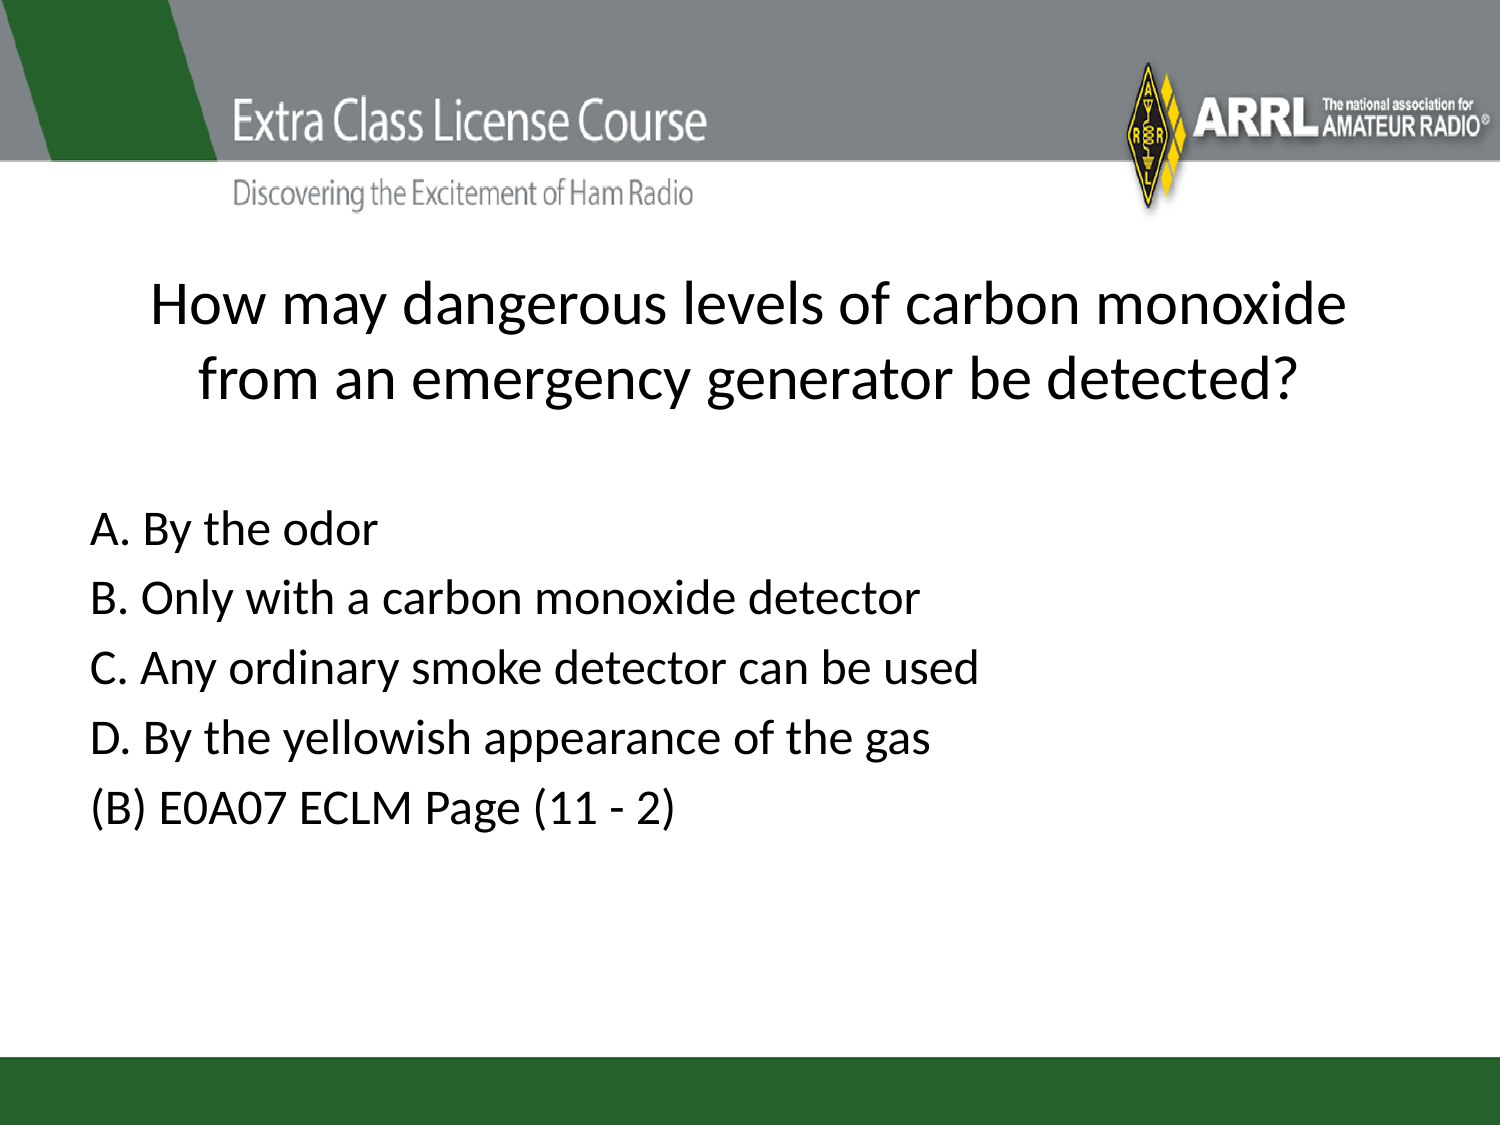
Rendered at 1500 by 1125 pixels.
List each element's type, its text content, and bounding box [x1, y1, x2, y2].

title How may dangerous levels of carbon monoxide from an emergency generator be detected? [75, 254, 1425, 435]
list A. By the odor B. Only with a carbon monoxide detector C. Any ordinary smoke detector can be used D. By the yellowish appearance of the gas (B) E0A07 ECLM Page (11 - 2) [75, 487, 1425, 1005]
picture [0, 0, 1500, 1125]
